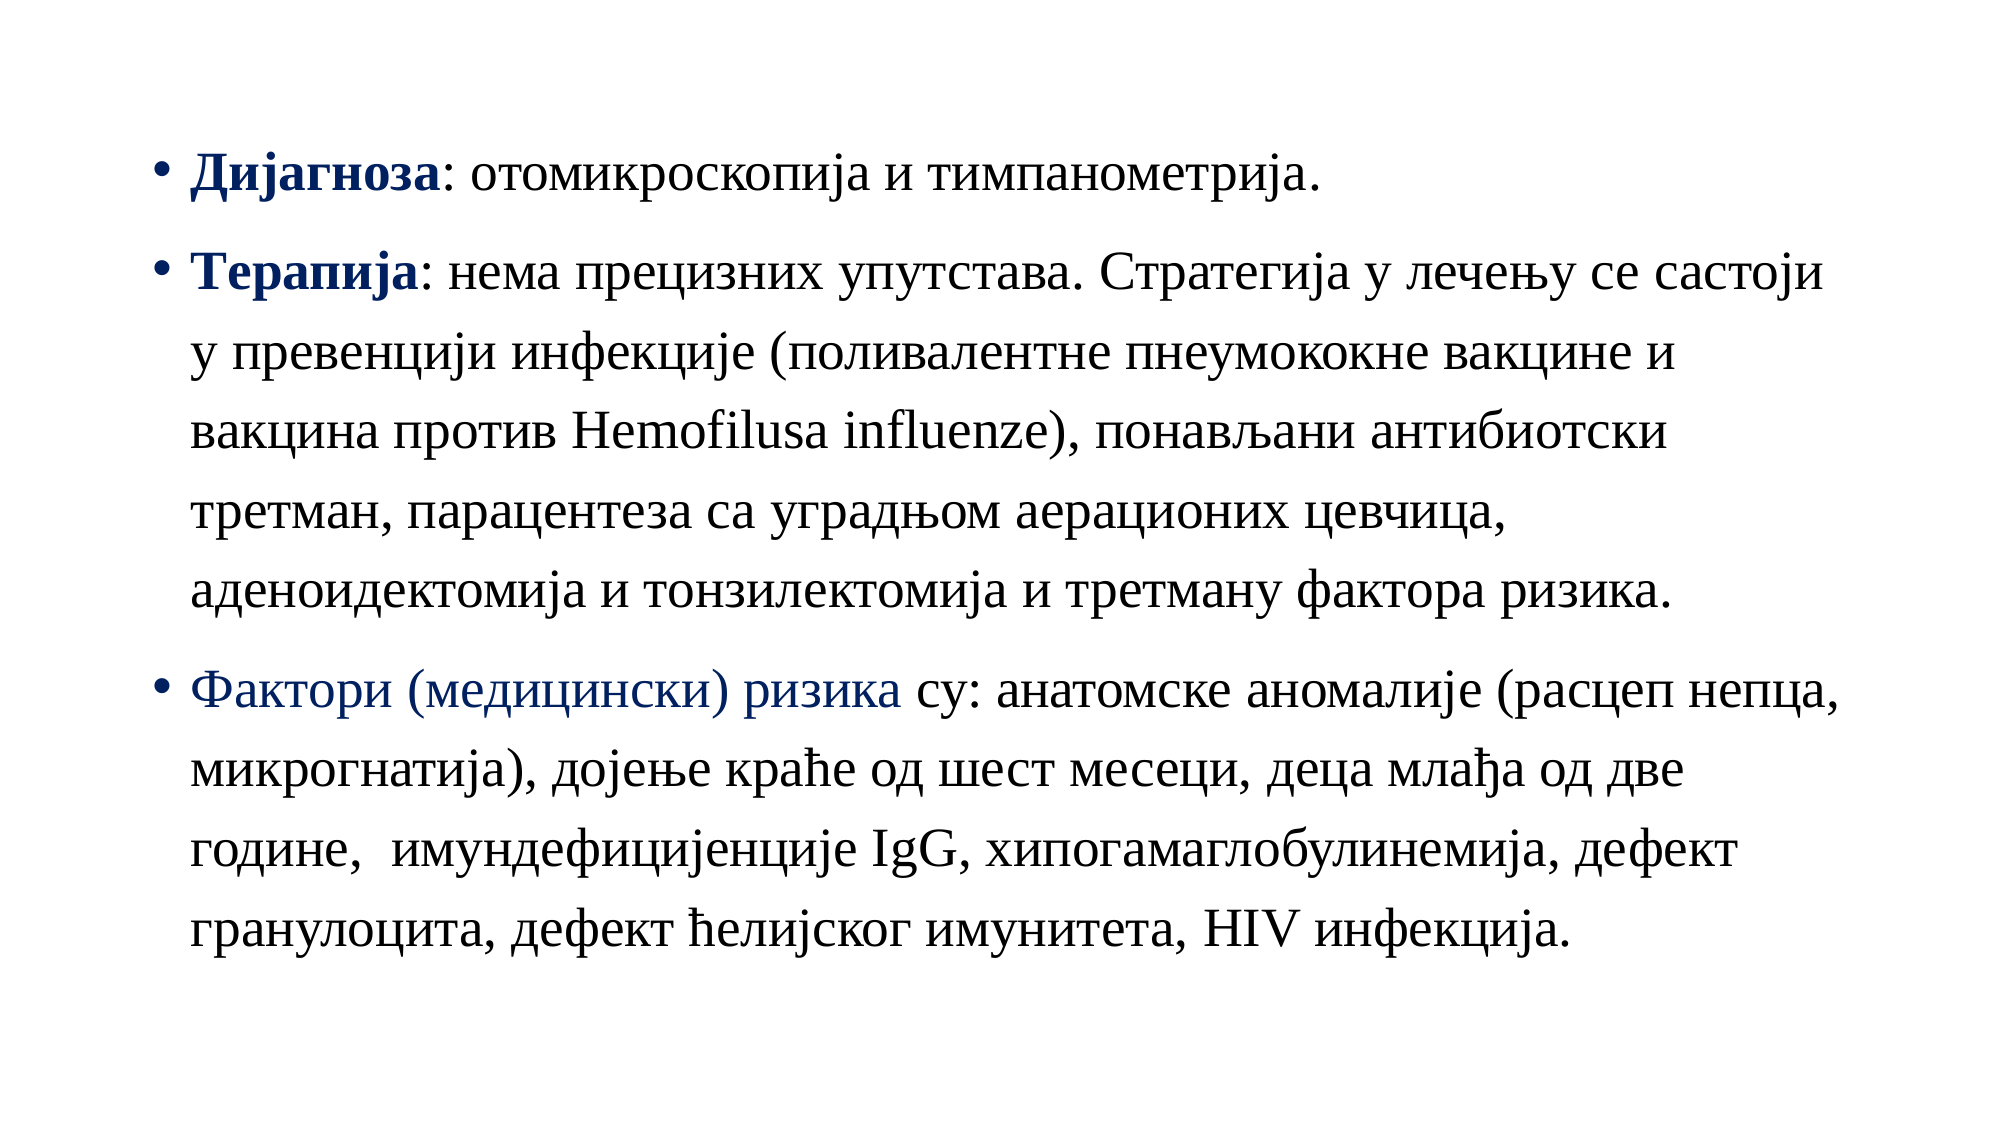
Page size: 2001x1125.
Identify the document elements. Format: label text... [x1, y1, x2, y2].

list Дијагноза: отомикроскопија и тимпанометрија. Тeрапија: нема прецизних упутстава. Стратегија у лечењу се састоји у превенцији инфекције (поливалентне пнеумококне вакцине и вакцина против Hemofilusa influenze), понављани антибиотски третман, парацентеза са уградњом аерационих цевчица, аденоидектомија и тонзилектомија и третману фактора ризика. Фактори (медицински) ризика су: анатомске аномалије (расцеп непца, микрогнатија), дојење краће од шест месеци, деца млађа од две године, имундефицијенције IgG, хипогамаглобулинемија, дефект гранулоцита, дефект ћелијског имунитета, HIV инфекција. [137, 114, 1863, 1011]
